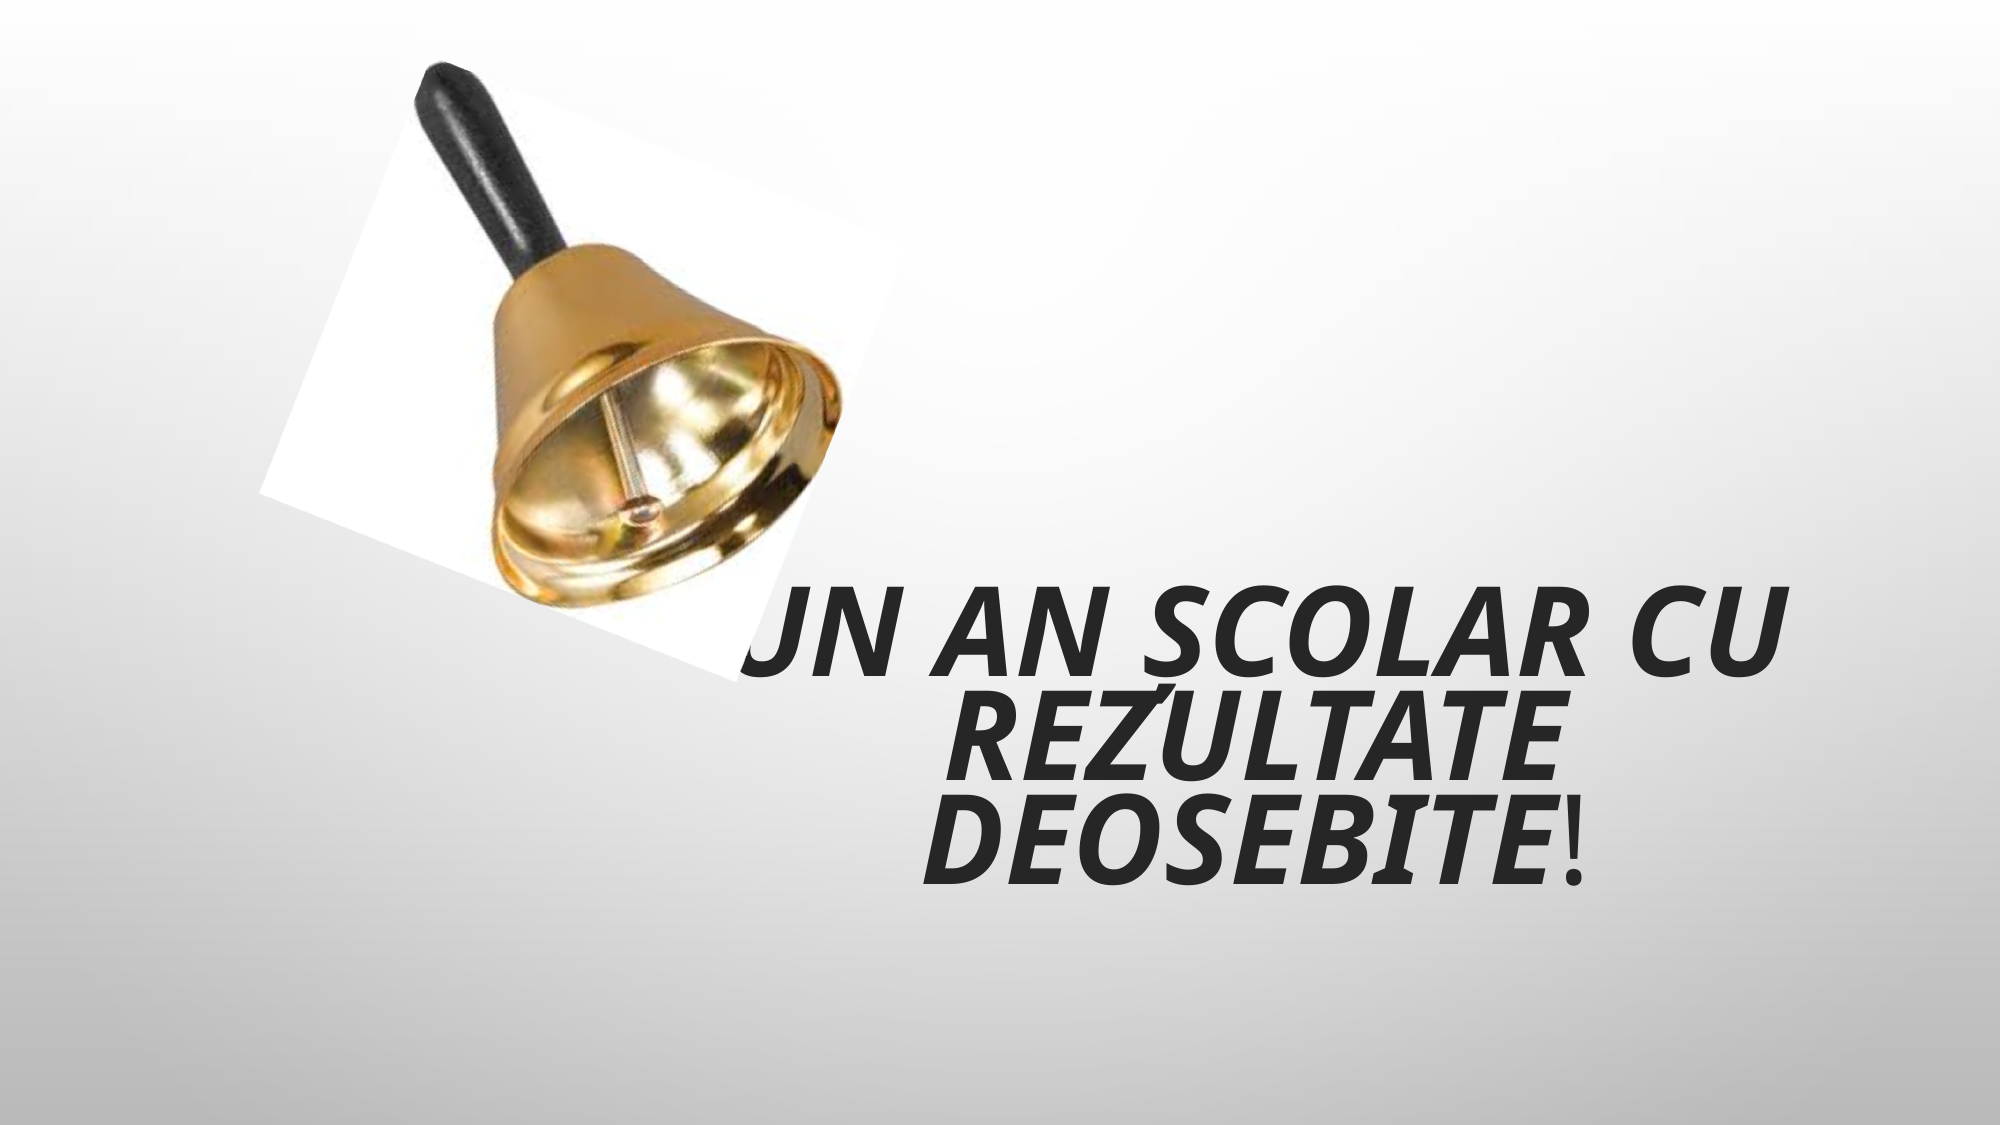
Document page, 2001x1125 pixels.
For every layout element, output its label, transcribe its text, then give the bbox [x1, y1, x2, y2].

picture [0, 0, 2000, 1125]
title Un an școlar cu rezultate deosebite! [654, 525, 1858, 918]
